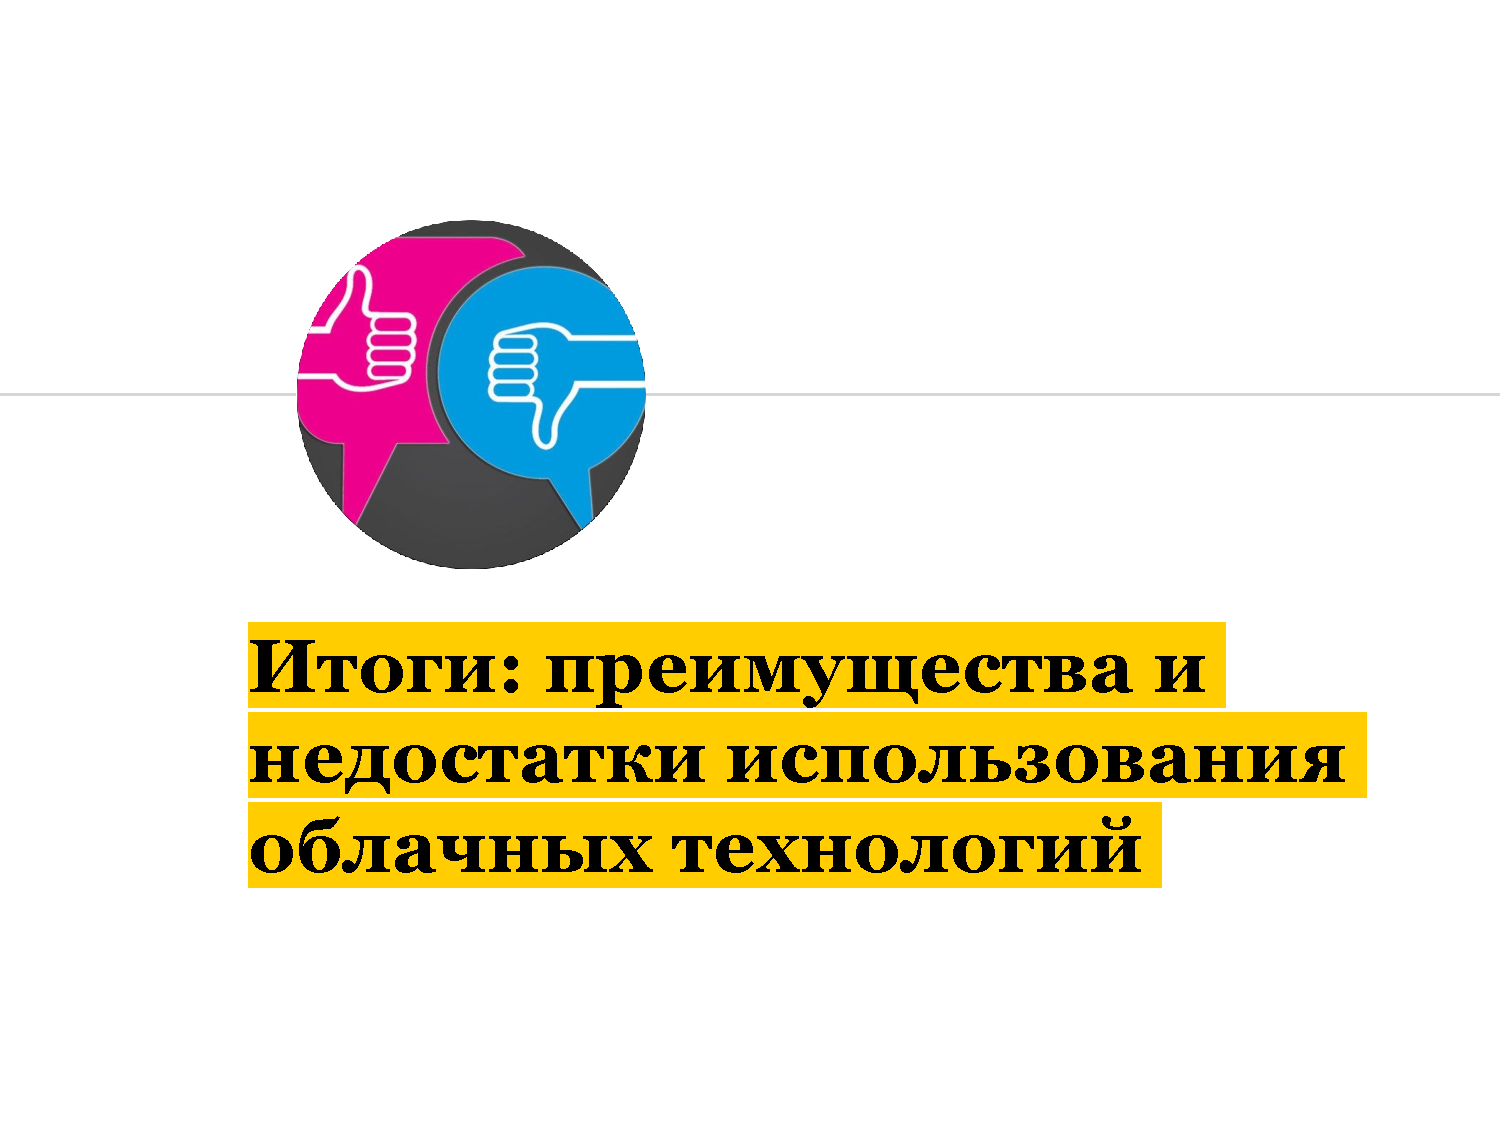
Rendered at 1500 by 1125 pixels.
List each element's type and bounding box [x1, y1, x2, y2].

picture [0, 141, 1500, 987]
